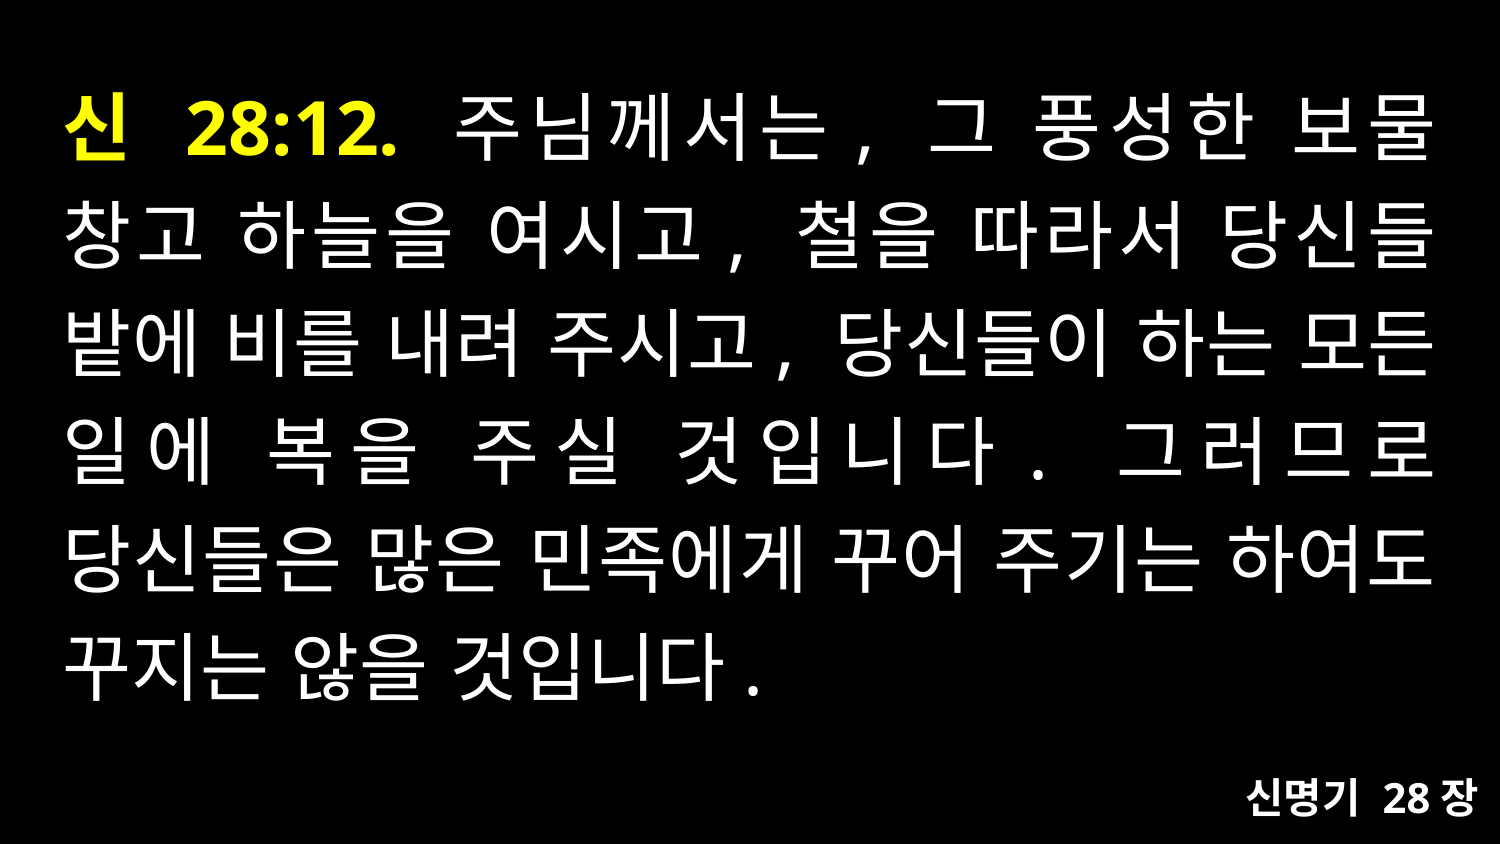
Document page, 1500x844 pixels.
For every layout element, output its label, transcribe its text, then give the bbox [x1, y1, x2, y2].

subtitle 신명기 28장 [916, 770, 1500, 844]
title 신 28:12. 주님께서는, 그 풍성한 보물 창고 하늘을 여시고, 철을 따라서 당신들 밭에 비를 내려 주시고, 당신들이 하는 모든 일에 복을 주실 것입니다. 그러므로 당신들은 많은 민족에게 꾸어 주기는 하여도 꾸지는 않을 것입니다. [0, 0, 1500, 844]
